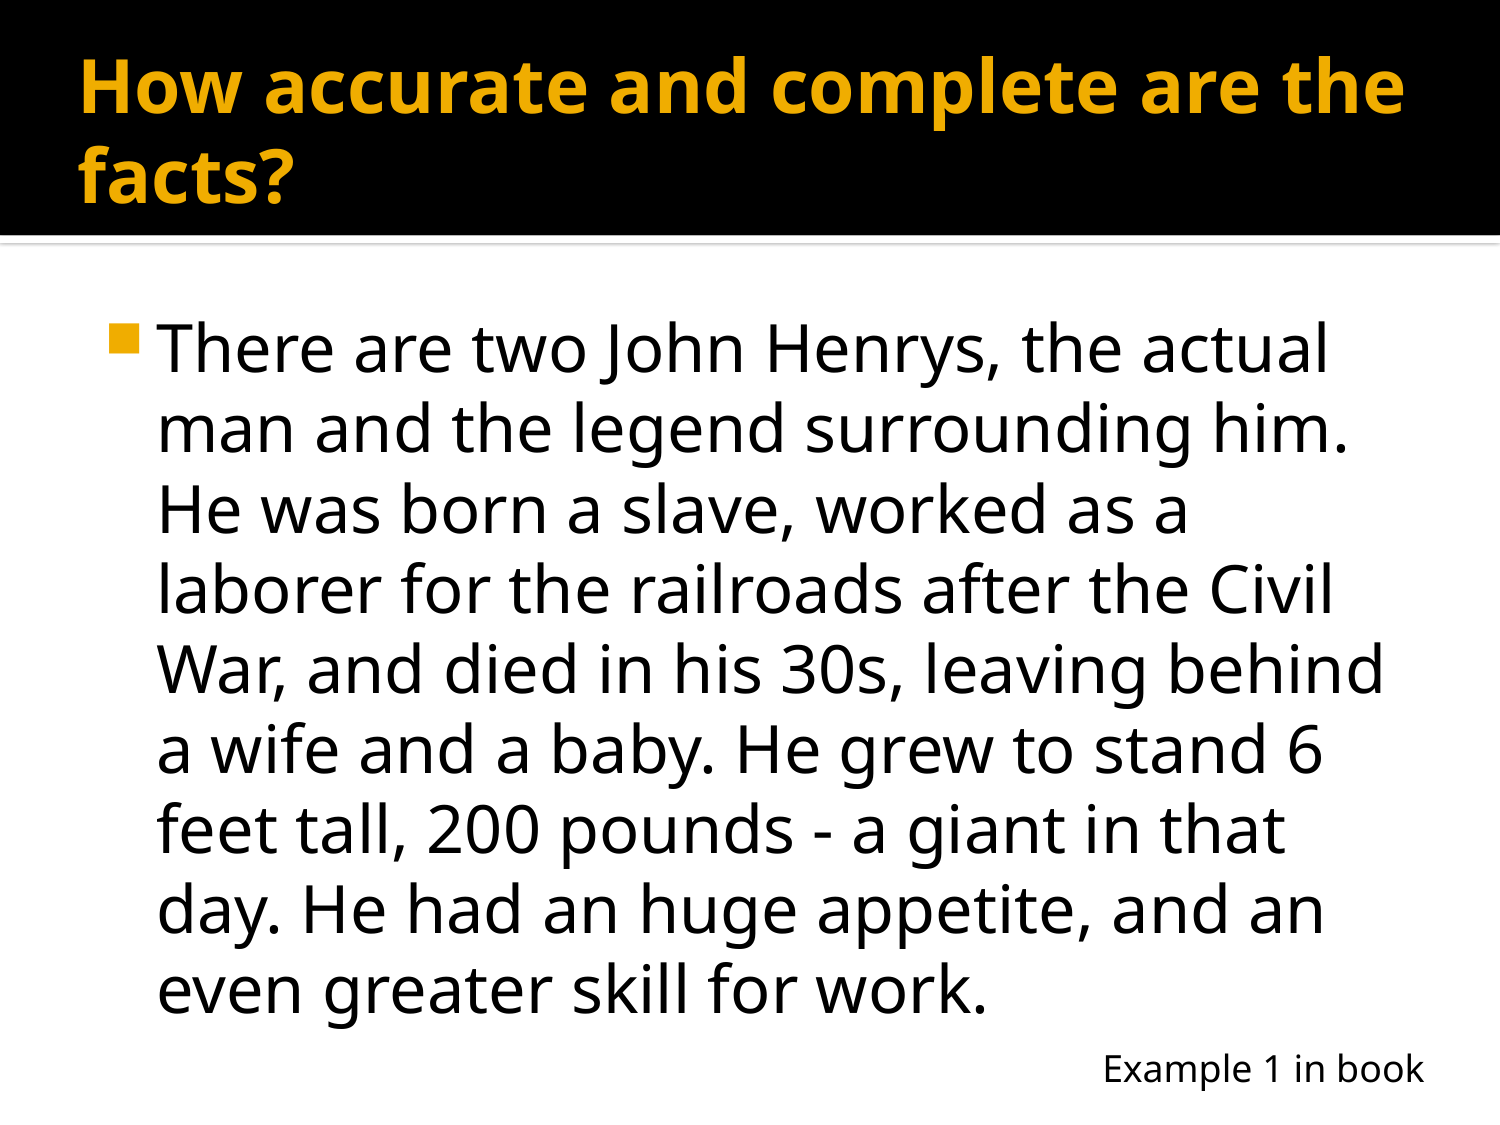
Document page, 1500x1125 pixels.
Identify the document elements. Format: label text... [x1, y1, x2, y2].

title How accurate and complete are the facts? [62, 25, 1450, 231]
text_box Example 1 in book [1087, 1037, 1475, 1098]
list There are two John Henrys, the actual man and the legend surrounding him. He was born a slave, worked as a laborer for the railroads after the Civil War, and died in his 30s, leaving behind a wife and a baby. He grew to stand 6 feet tall, 200 pounds - a giant in that day. He had an huge appetite, and an even greater skill for work. [75, 291, 1425, 1050]
